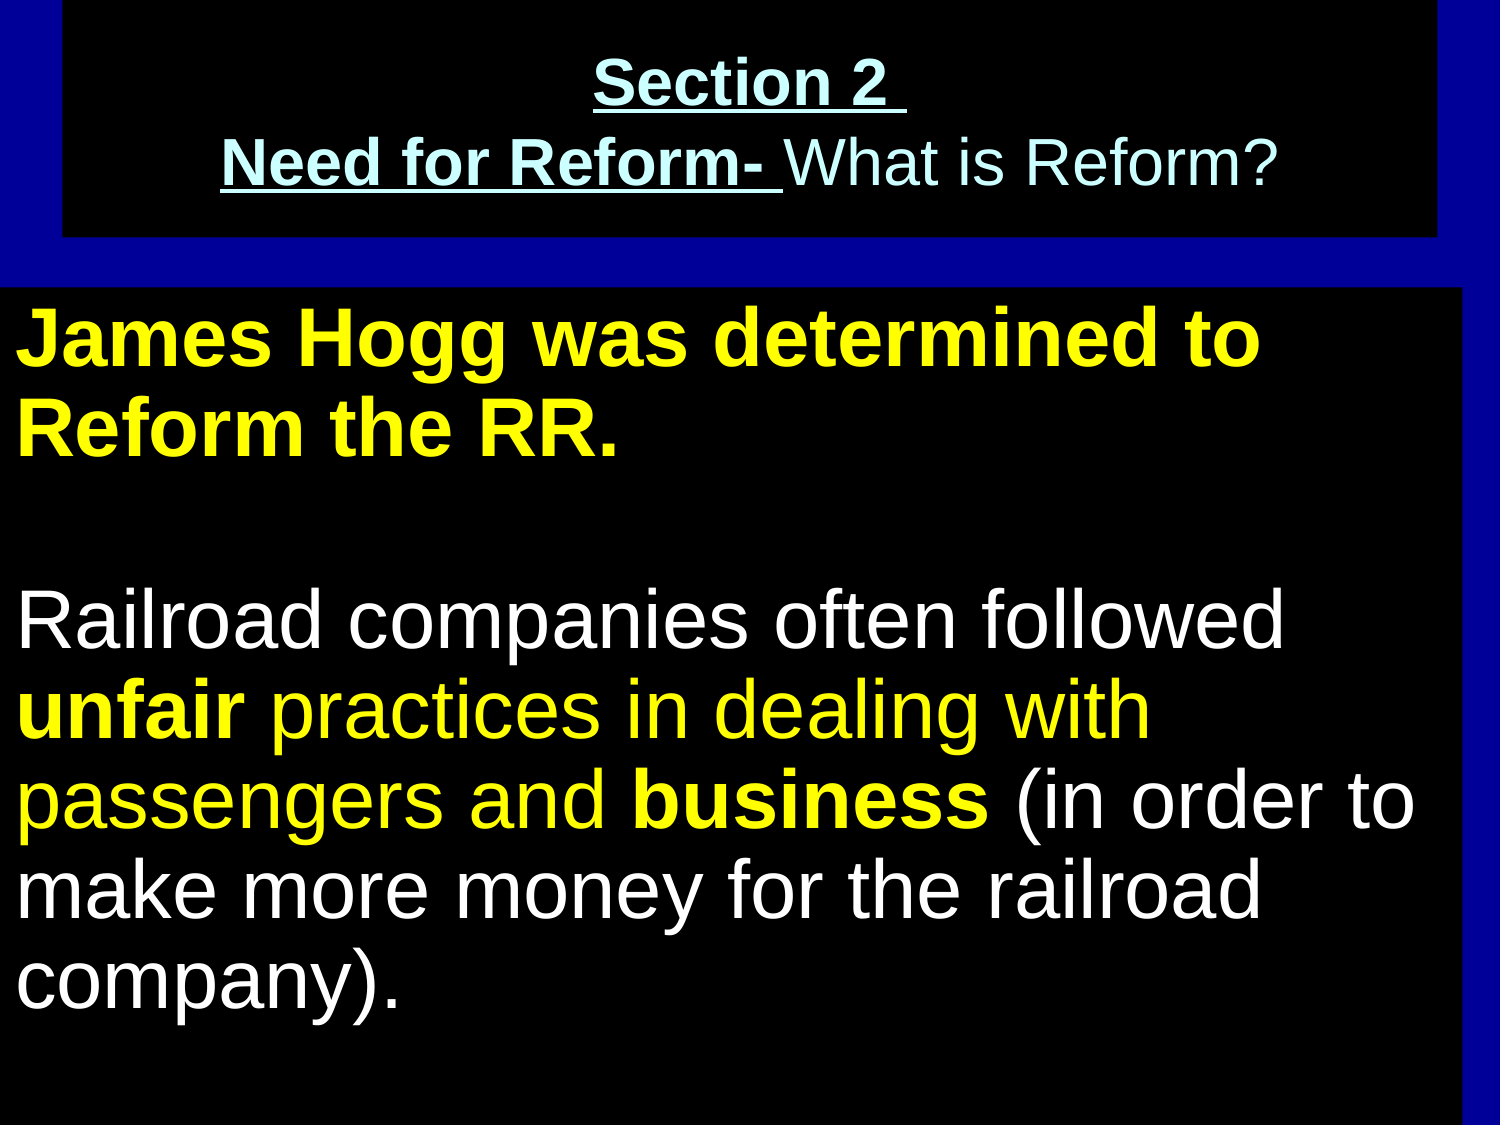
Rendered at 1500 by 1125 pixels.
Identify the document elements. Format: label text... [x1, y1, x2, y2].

title Section 2 Need for Reform- What is Reform? [62, 0, 1438, 238]
list James Hogg was determined to Reform the RR. Railroad companies often followed unfair practices in dealing with passengers and business (in order to make more money for the railroad company). [0, 287, 1463, 1125]
